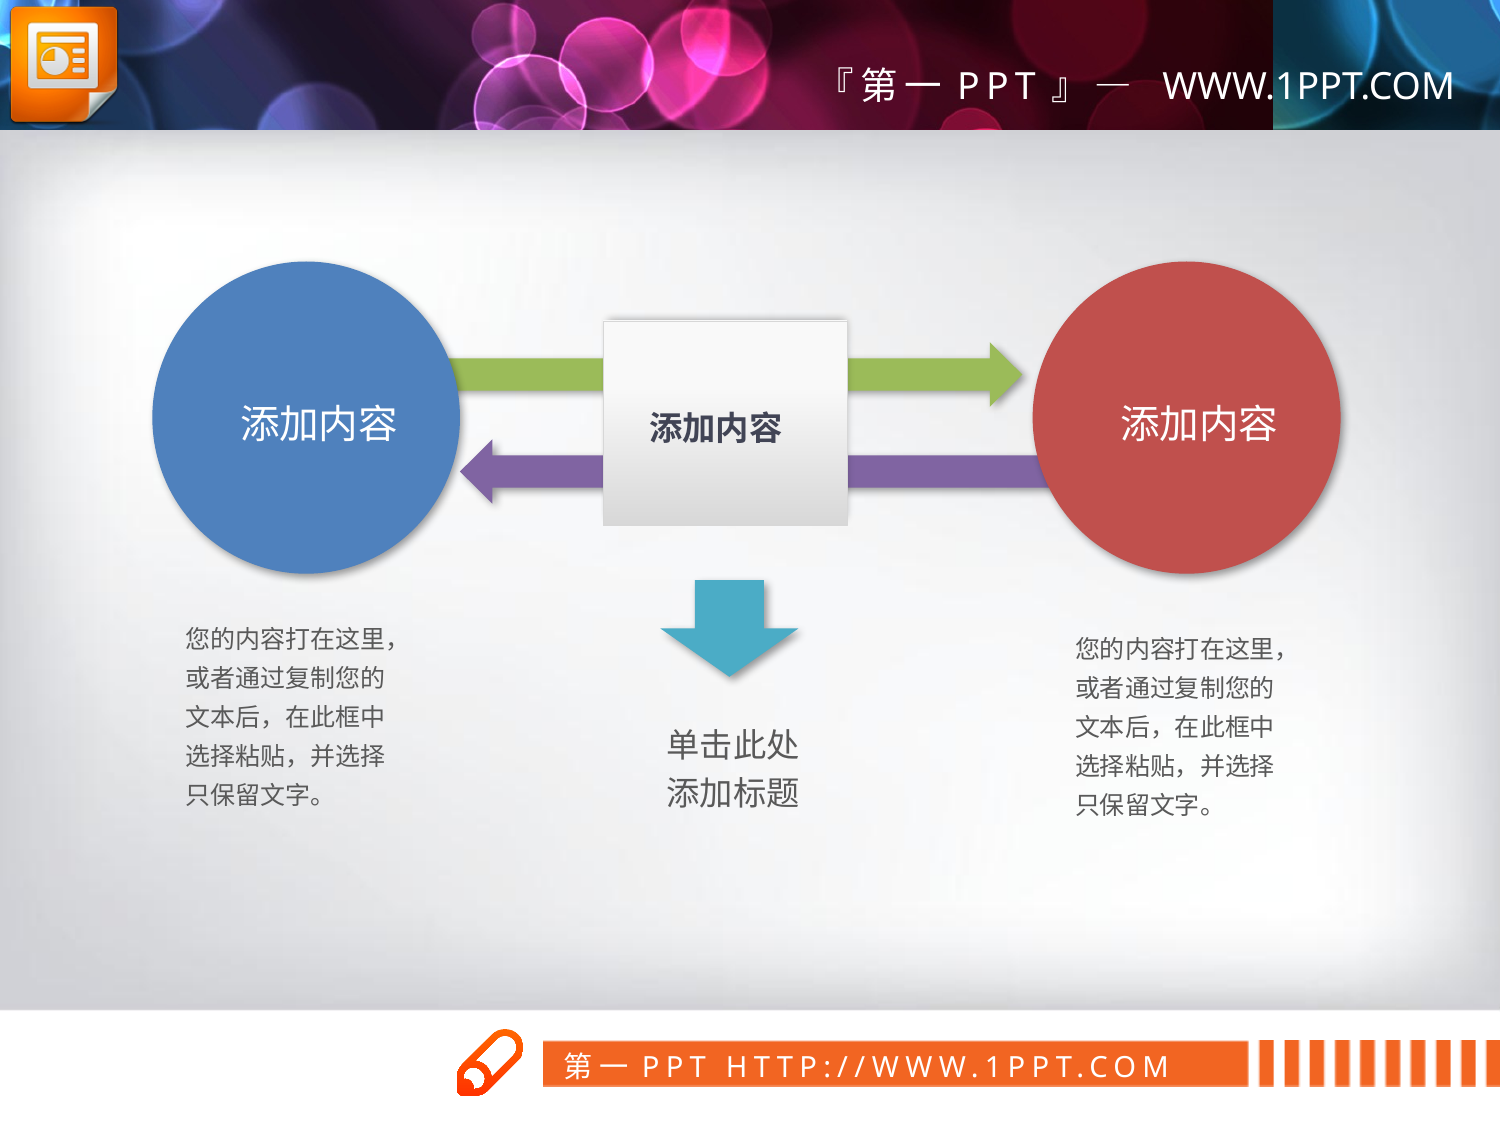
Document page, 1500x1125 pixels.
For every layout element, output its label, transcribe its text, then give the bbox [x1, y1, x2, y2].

text_box 您的内容打在这里，或者通过复制您的文本后，在此框中选择粘贴，并选择只保留文字。 [169, 606, 425, 817]
text_box [457, 358, 603, 391]
text_box [660, 580, 799, 677]
text_box 添加内容 [1032, 261, 1341, 574]
text_box [852, 342, 1023, 407]
text_box 您的内容打在这里，或者通过复制您的文本后，在此框中选择粘贴，并选择只保留文字。 [1059, 617, 1315, 828]
text_box [461, 439, 603, 504]
text_box [852, 455, 1044, 488]
picture [543, 1040, 1500, 1087]
text_box 添加内容 [152, 261, 460, 574]
text_box 添加内容 [603, 320, 847, 526]
text_box 单击此处添加标题 [651, 708, 845, 820]
picture [0, 0, 1500, 1012]
